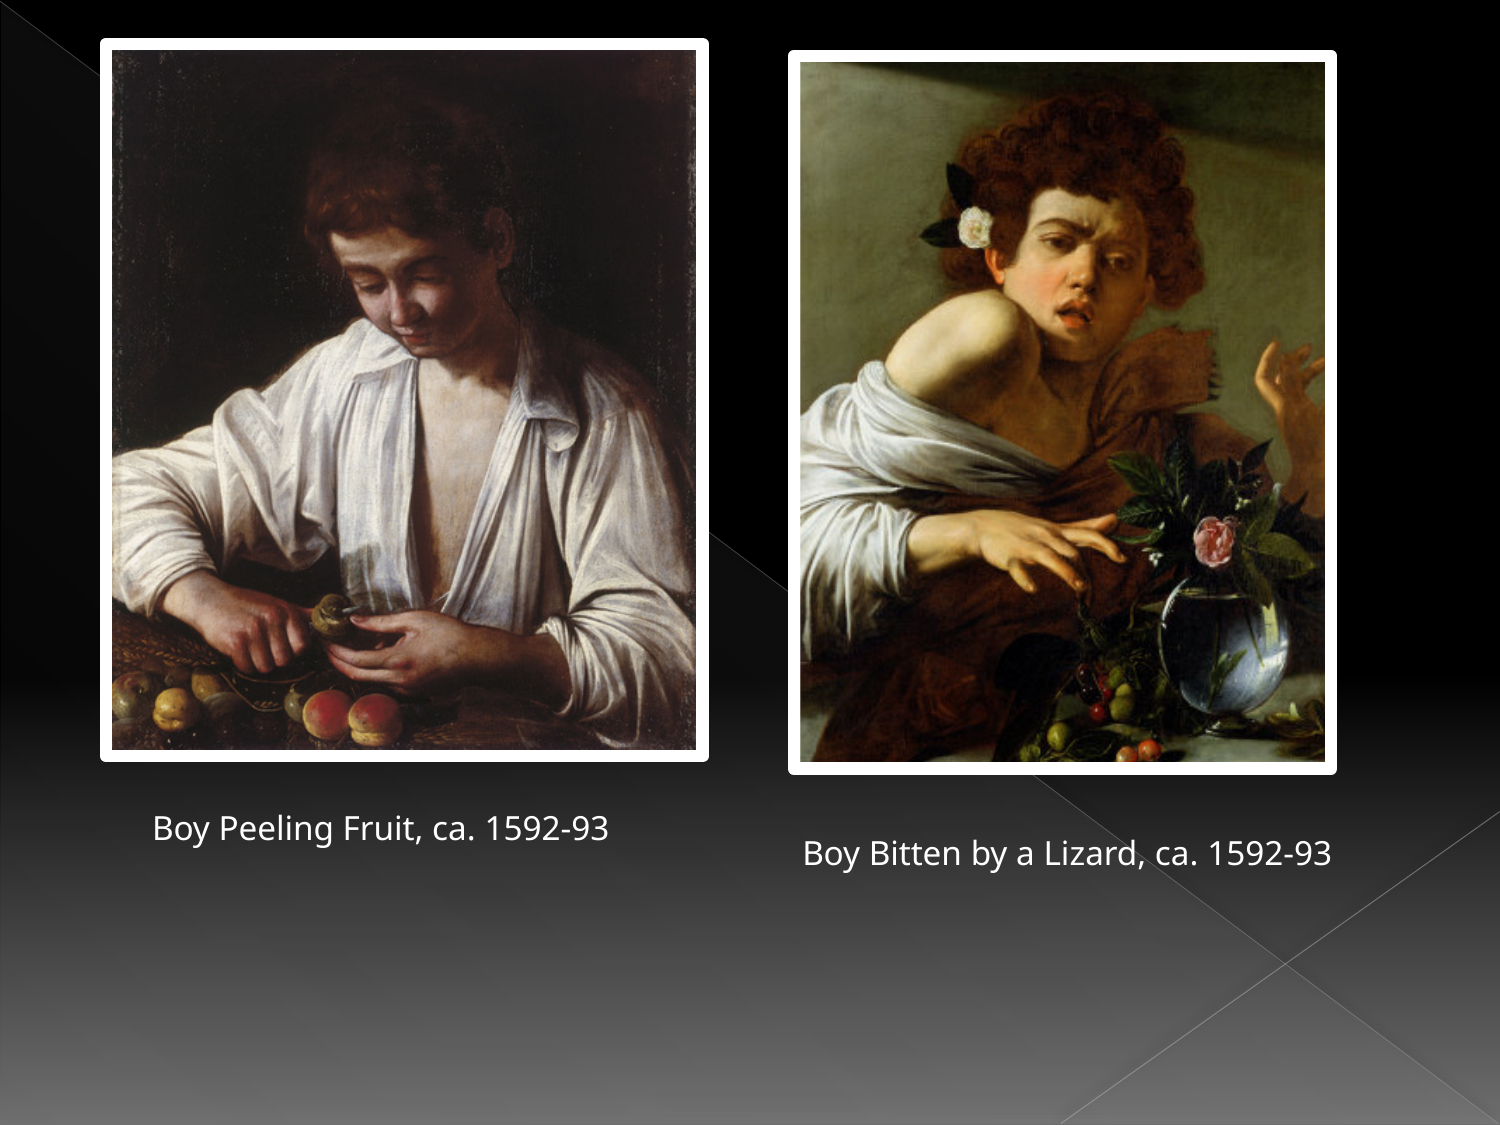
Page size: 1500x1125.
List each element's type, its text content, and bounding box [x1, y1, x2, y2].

picture [112, 49, 697, 751]
text_box Boy Bitten by a Lizard, ca. 1592-93 [787, 824, 1363, 880]
picture [799, 62, 1326, 763]
text_box Boy Peeling Fruit, ca. 1592-93 [137, 799, 738, 855]
